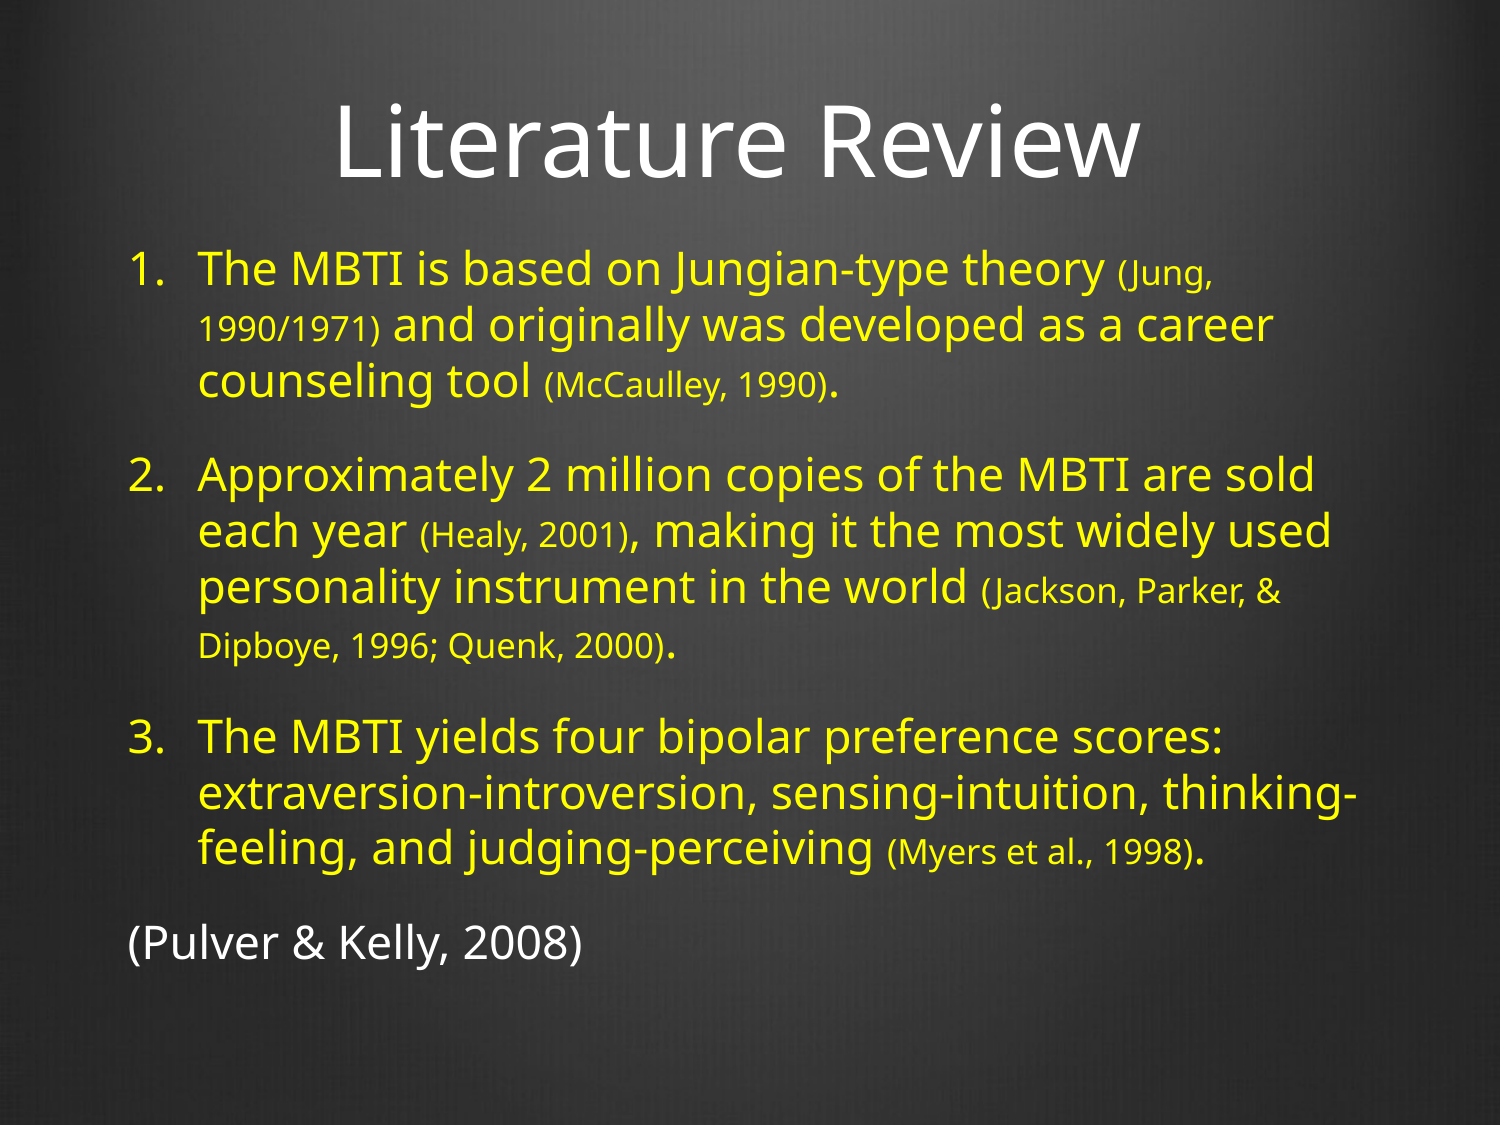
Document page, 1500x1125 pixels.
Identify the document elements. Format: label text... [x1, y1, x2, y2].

title Literature Review [112, 19, 1388, 231]
list The MBTI is based on Jungian-type theory (Jung, 1990/1971) and originally was developed as a career counseling tool (McCaulley, 1990). Approximately 2 million copies of the MBTI are sold each year (Healy, 2001), making it the most widely used personality instrument in the world (Jackson, Parker, & Dipboye, 1996; Quenk, 2000). The MBTI yields four bipolar preference scores: extraversion-introversion, sensing-intuition, thinking-feeling, and judging-perceiving (Myers et al., 1998). (Pulver & Kelly, 2008) [112, 231, 1388, 1005]
